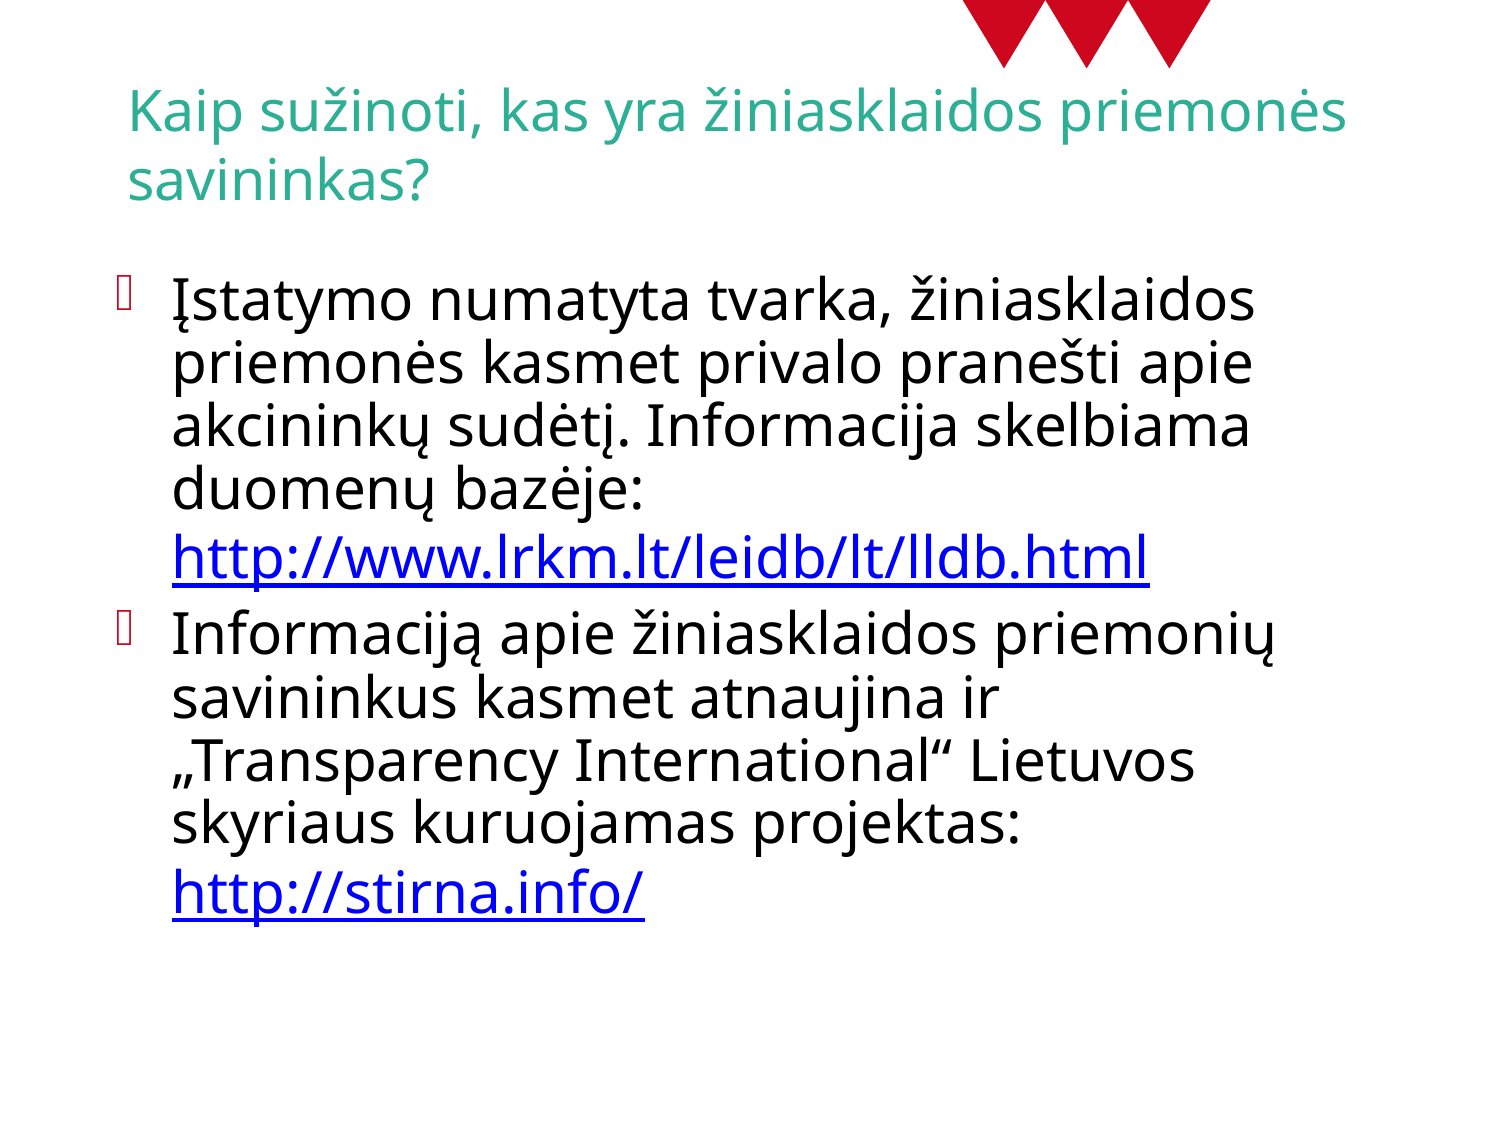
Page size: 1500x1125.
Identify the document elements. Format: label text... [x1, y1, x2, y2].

title Kaip sužinoti, kas yra žiniasklaidos priemonės savininkas? [112, 66, 1388, 220]
list Įstatymo numatyta tvarka, žiniasklaidos priemonės kasmet privalo pranešti apie akcininkų sudėtį. Informacija skelbiama duomenų bazėje: http://www.lrkm.lt/leidb/lt/lldb.html Informaciją apie žiniasklaidos priemonių savininkus kasmet atnaujina ir „Transparency International“ Lietuvos skyriaus kuruojamas projektas: http://stirna.info/ [100, 262, 1400, 1012]
